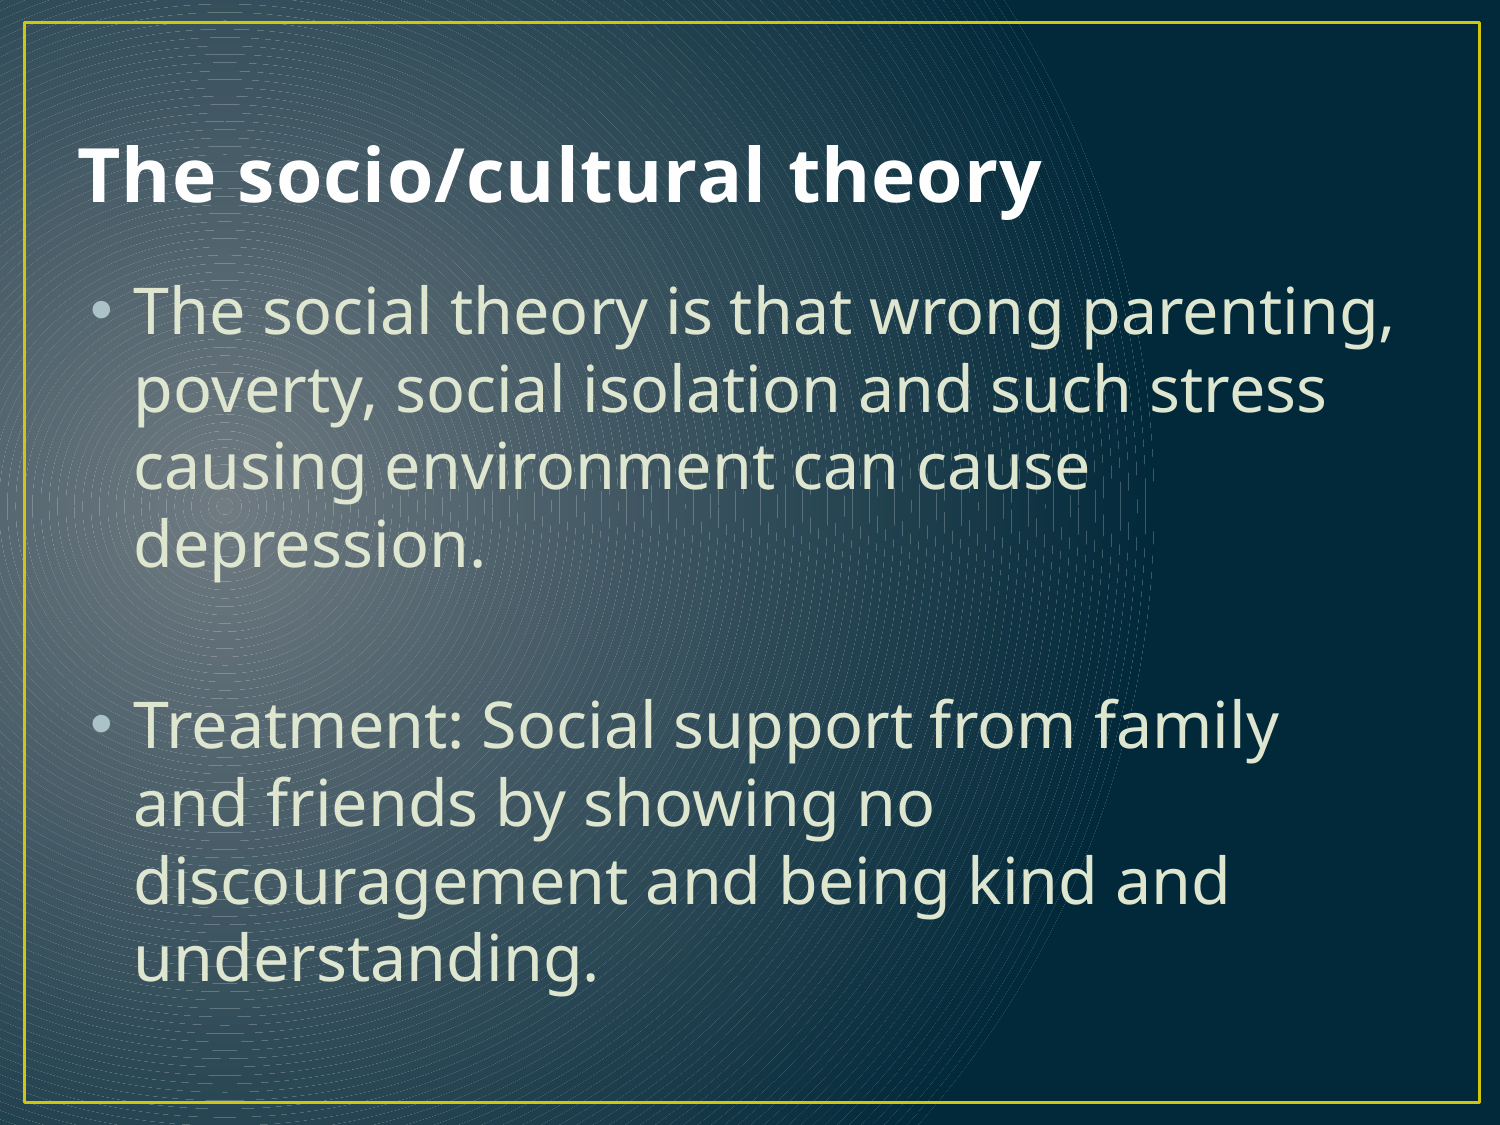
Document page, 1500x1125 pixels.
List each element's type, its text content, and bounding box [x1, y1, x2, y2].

list The social theory is that wrong parenting, poverty, social isolation and such stress causing environment can cause depression. Treatment: Social support from family and friends by showing no discouragement and being kind and understanding. [75, 262, 1425, 1005]
title The socio/cultural theory [62, 37, 1413, 225]
